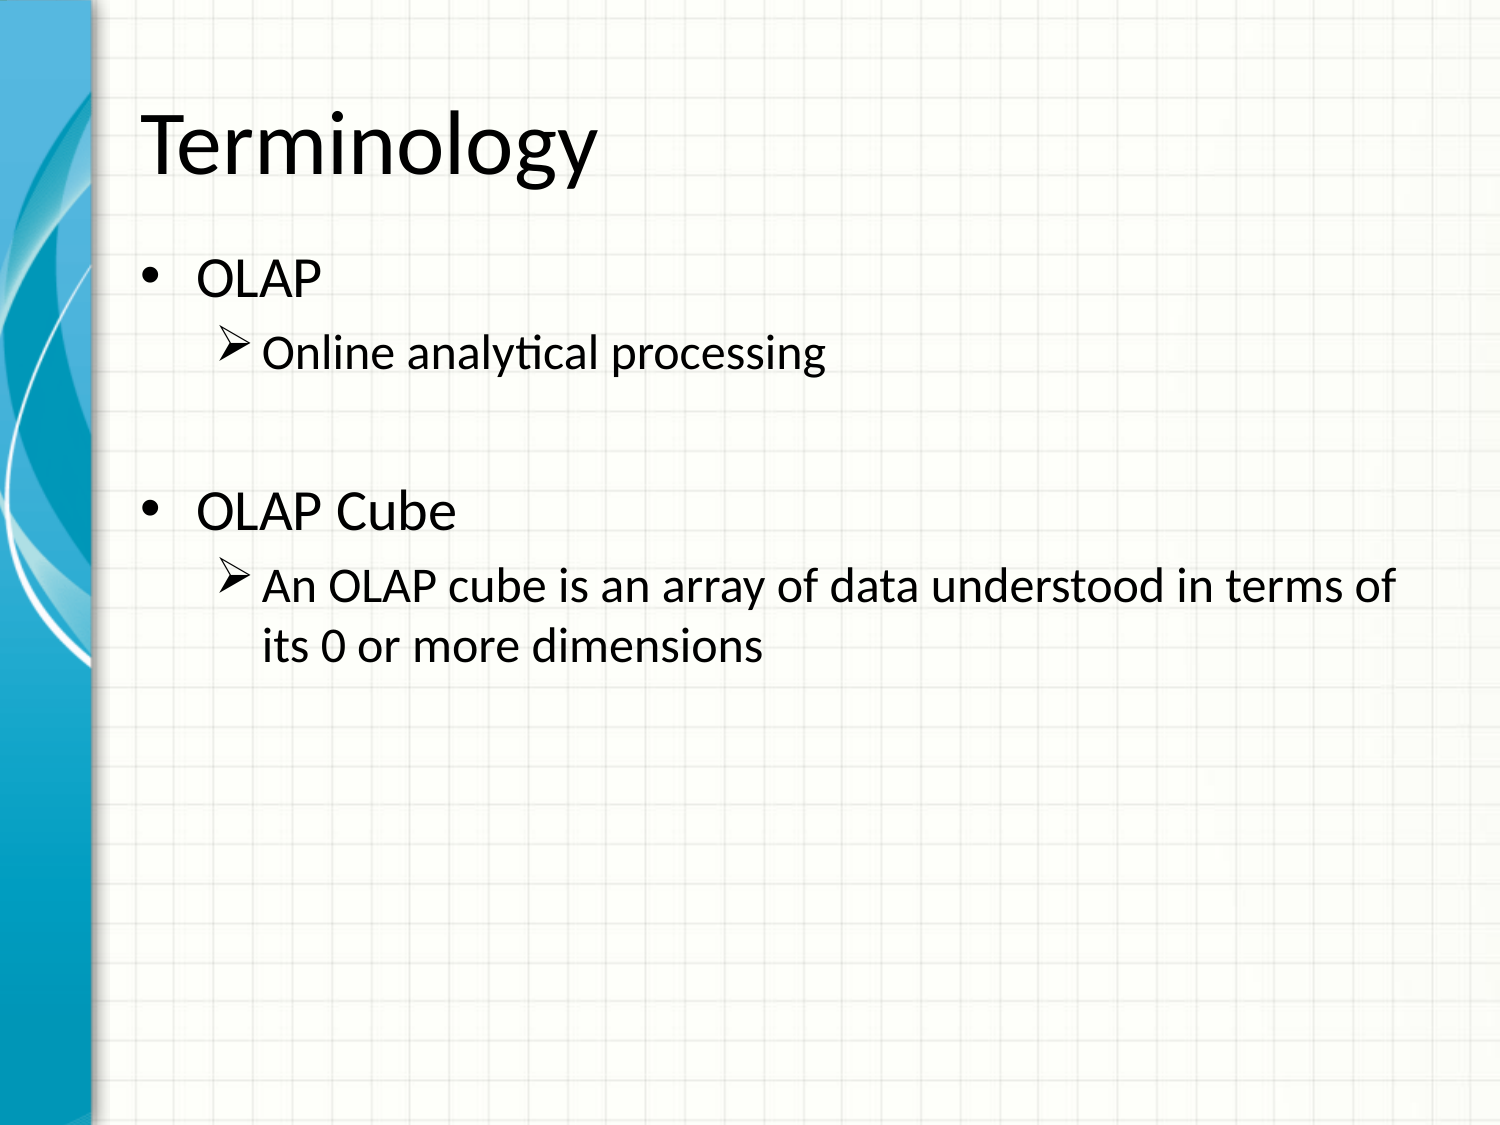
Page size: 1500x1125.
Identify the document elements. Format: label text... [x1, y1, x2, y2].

title Terminology [125, 44, 1450, 231]
picture [0, 0, 1500, 1125]
list OLAP Online analytical processing OLAP Cube An OLAP cube is an array of data understood in terms of its 0 or more dimensions [125, 231, 1450, 995]
